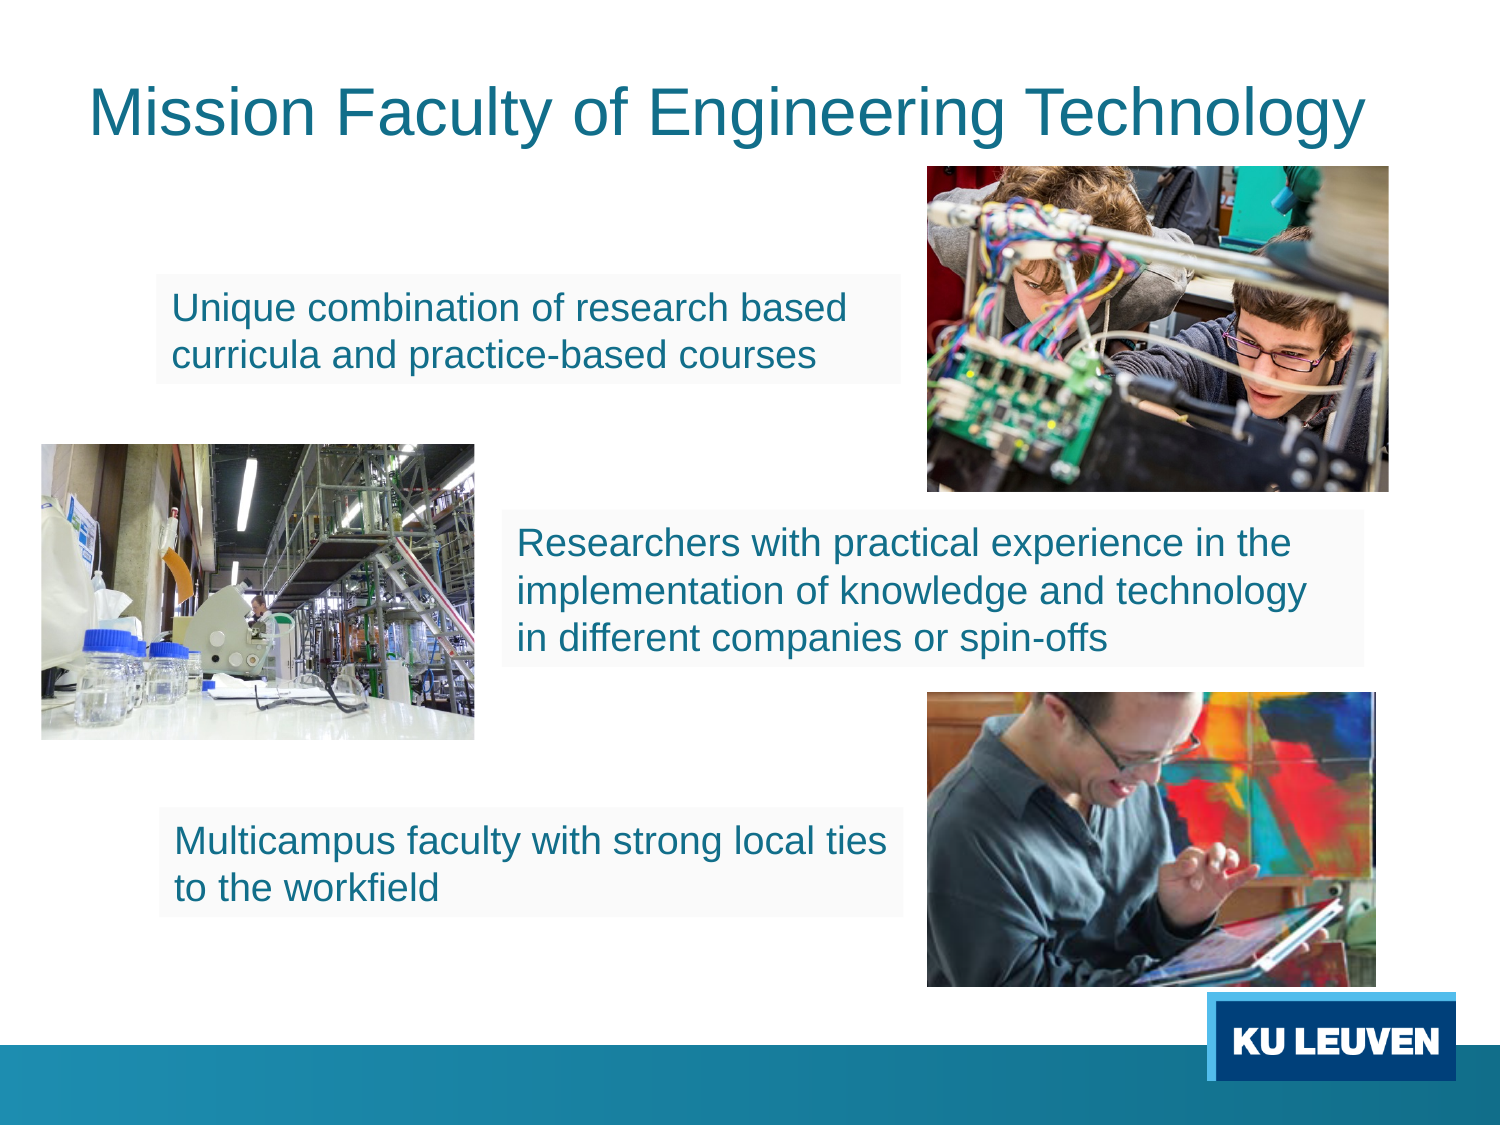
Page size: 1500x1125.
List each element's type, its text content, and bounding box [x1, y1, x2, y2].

text_box Unique combination of research based curricula and practice-based courses [156, 274, 901, 384]
picture [926, 692, 1376, 987]
text_box Multicampus faculty with strong local ties to the workfield [159, 807, 904, 918]
title Mission Faculty of Engineering Technology [88, 1, 1456, 150]
picture [41, 444, 475, 740]
picture [1207, 992, 1456, 1081]
text_box Researchers with practical experience in the implementation of knowledge and technology in different companies or spin-offs [501, 509, 1365, 667]
picture [926, 166, 1389, 492]
